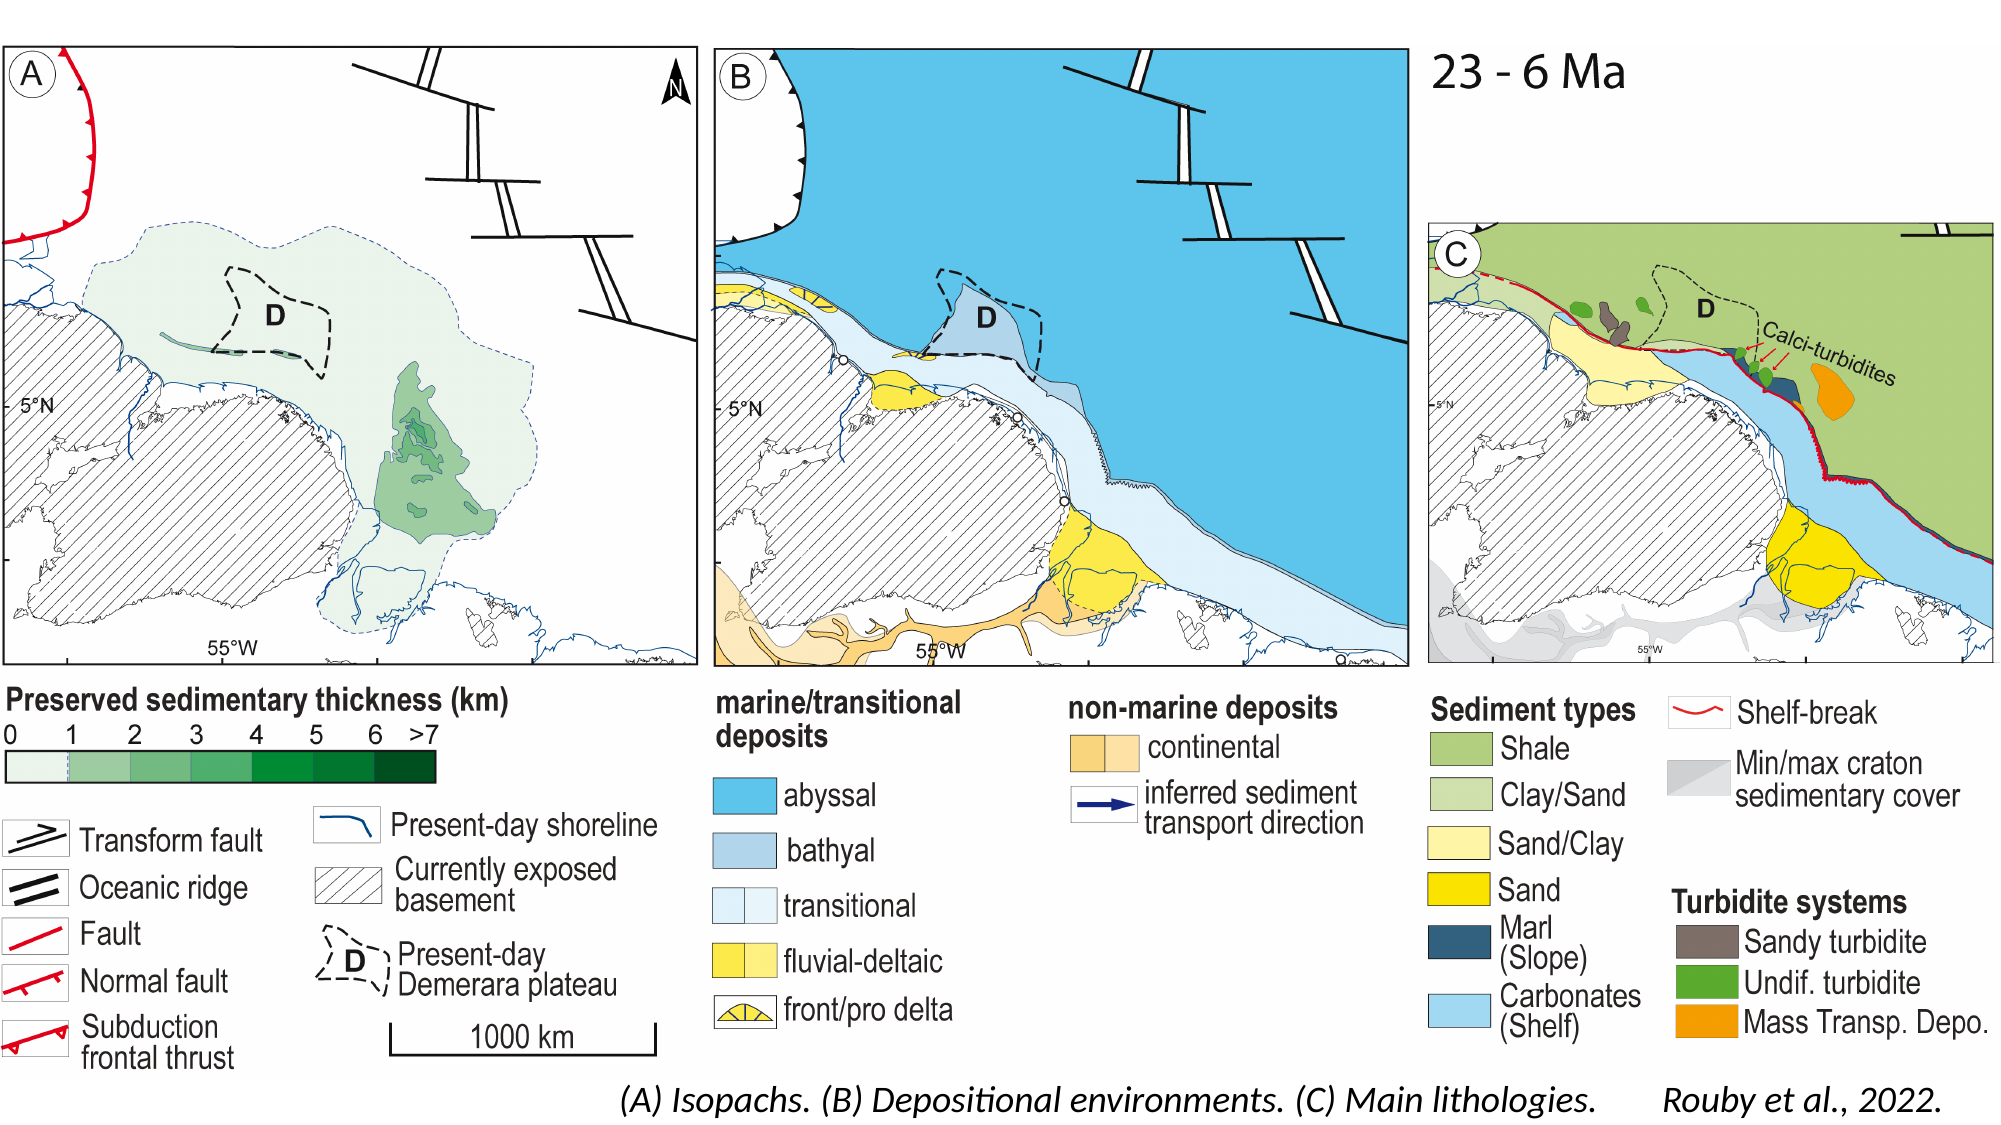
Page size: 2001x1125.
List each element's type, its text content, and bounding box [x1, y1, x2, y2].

picture [0, 44, 2000, 1081]
text_box Rouby et al., 2022. [1396, 1081, 1959, 1125]
text_box (A) Isopachs. (B) Depositional environments. (C) Main lithologies. [603, 1081, 1396, 1125]
